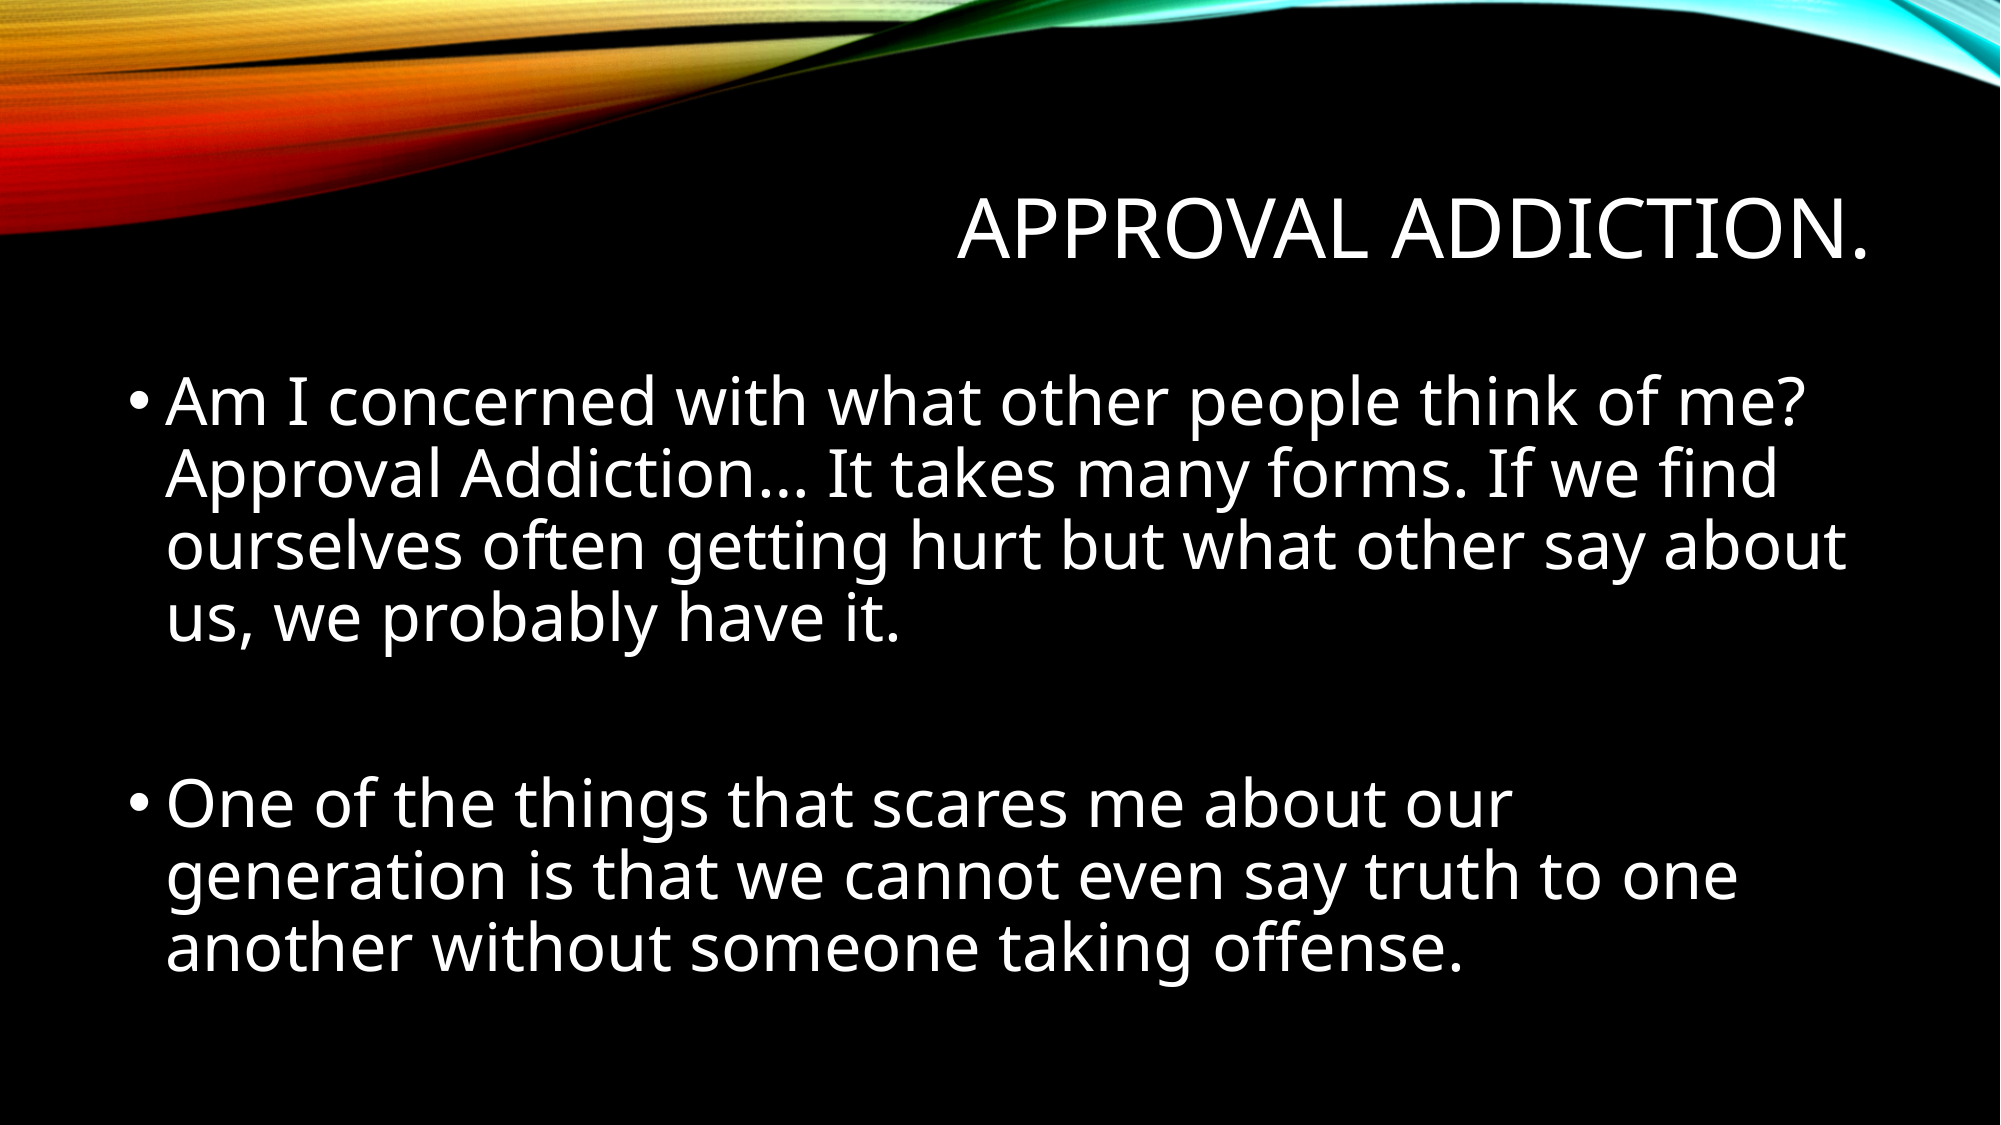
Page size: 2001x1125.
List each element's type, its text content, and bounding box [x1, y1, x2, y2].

title APPROVAL ADDICTION. [474, 125, 1888, 338]
list Am I concerned with what other people think of me? Approval Addiction… It takes many forms. If we find ourselves often getting hurt but what other say about us, we probably have it. One of the things that scares me about our generation is that we cannot even say truth to one another without someone taking offense. [112, 360, 1888, 1021]
picture [0, 0, 2000, 237]
